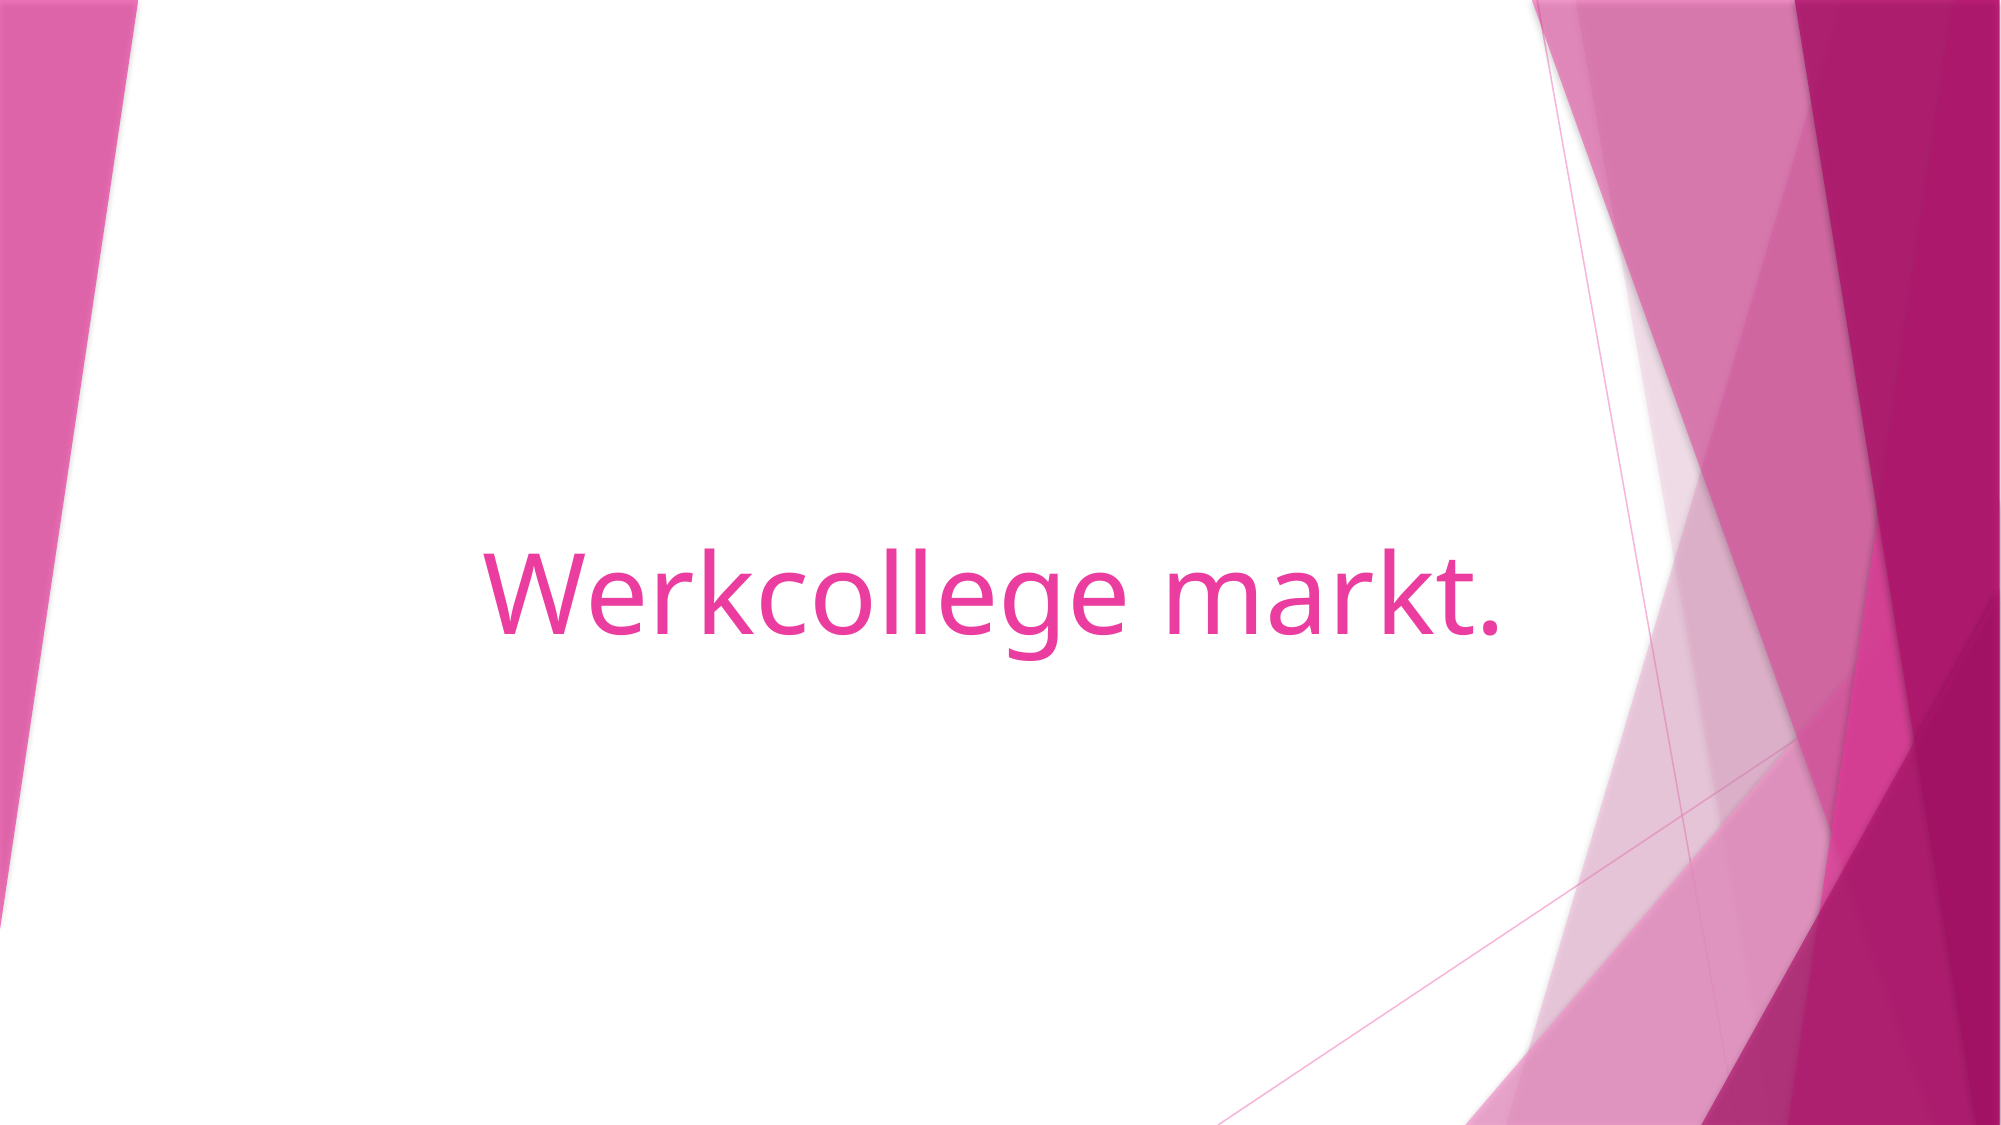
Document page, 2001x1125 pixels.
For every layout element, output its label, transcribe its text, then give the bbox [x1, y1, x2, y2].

title Werkcollege markt. [247, 394, 1522, 665]
